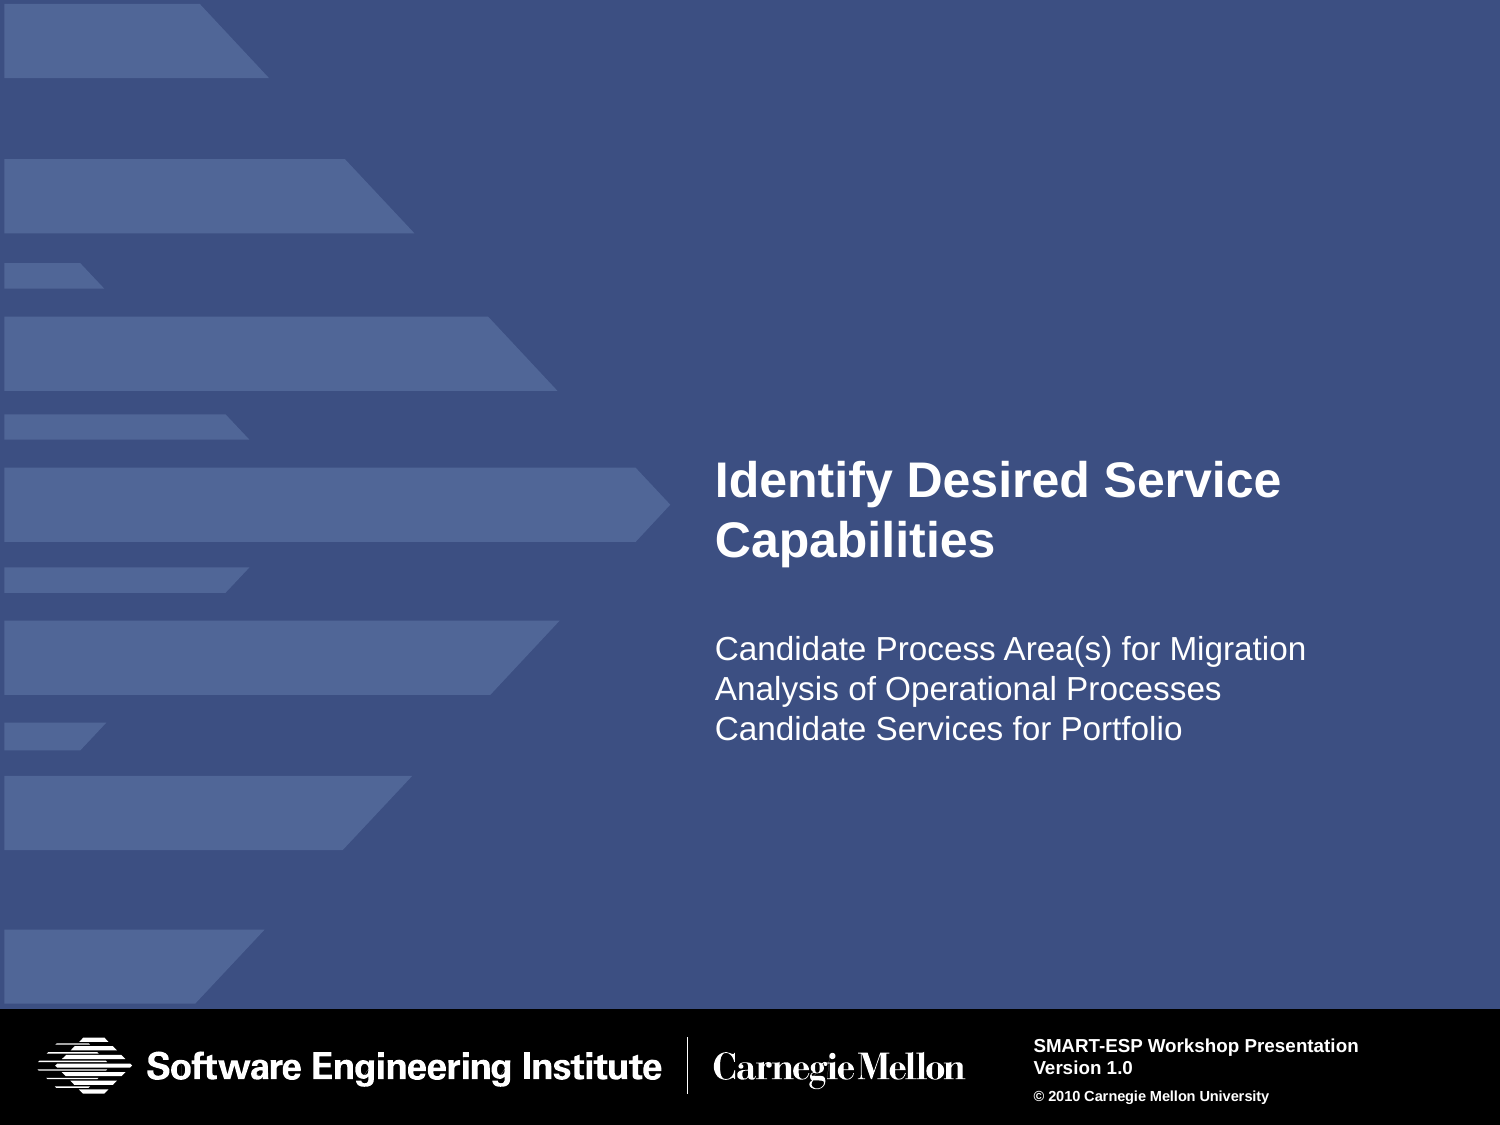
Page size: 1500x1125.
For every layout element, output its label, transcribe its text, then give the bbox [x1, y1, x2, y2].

title Identify Desired Service Capabilities Candidate Process Area(s) for Migration Analysis of Operational Processes Candidate Services for Portfolio [699, 439, 1401, 819]
